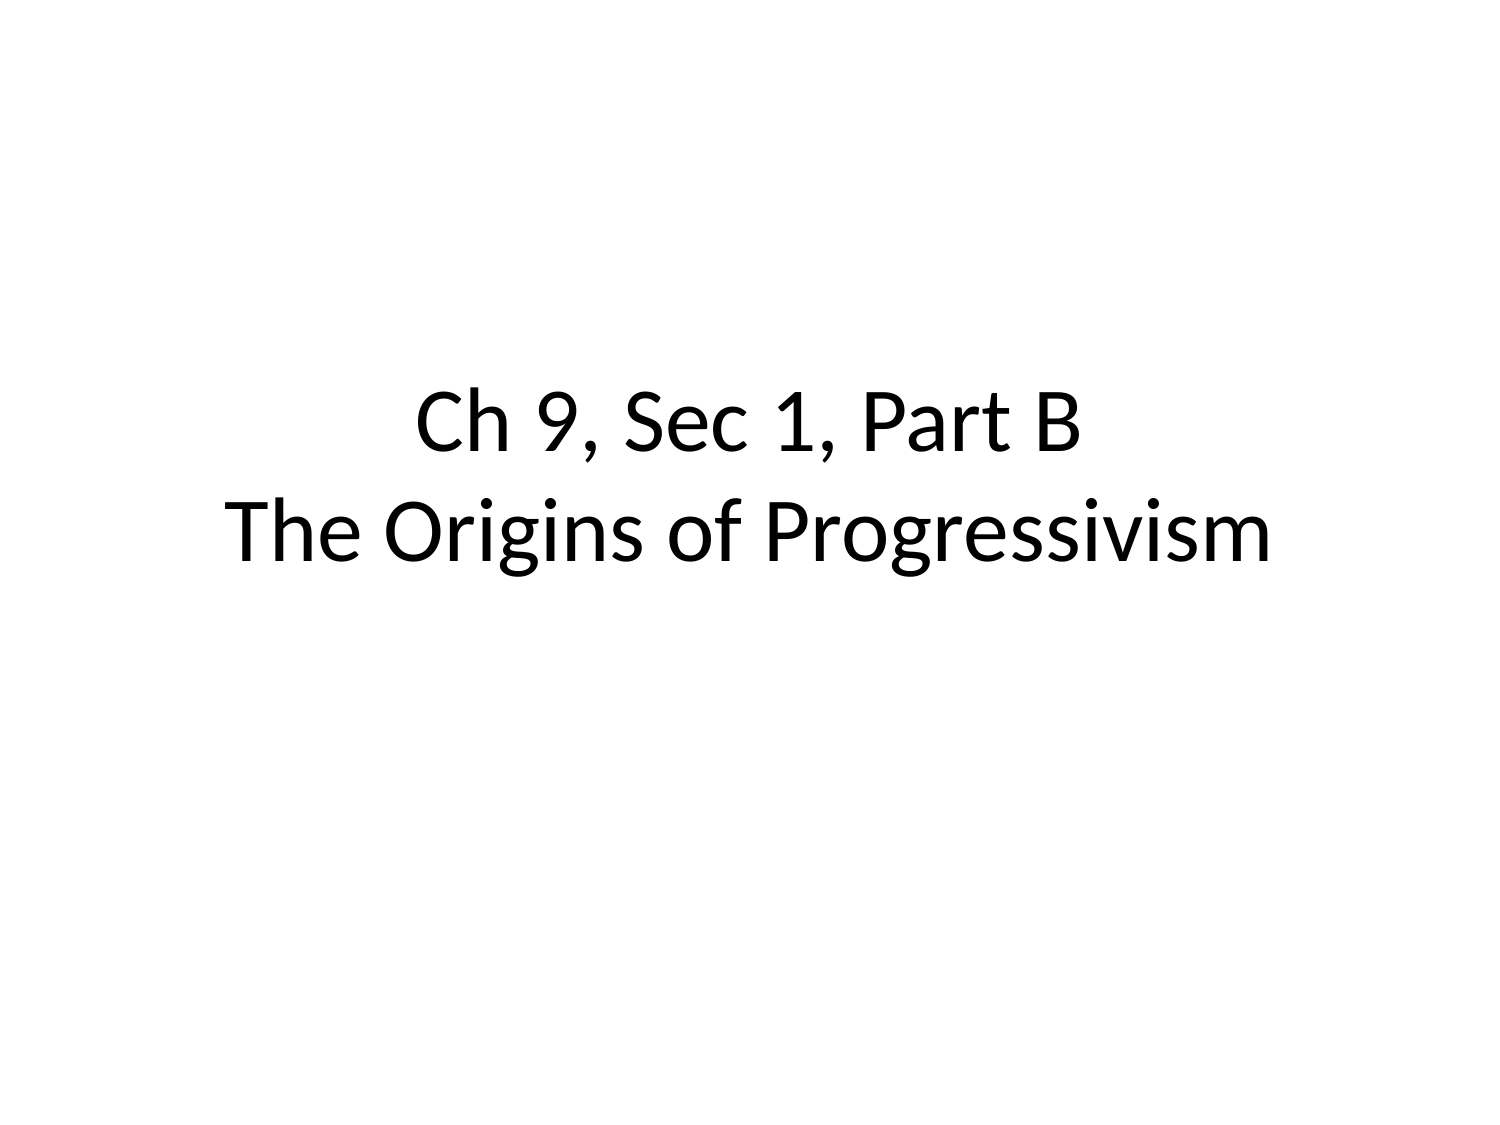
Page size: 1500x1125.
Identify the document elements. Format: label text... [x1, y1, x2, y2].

title Ch 9, Sec 1, Part B The Origins of Progressivism [112, 349, 1388, 591]
